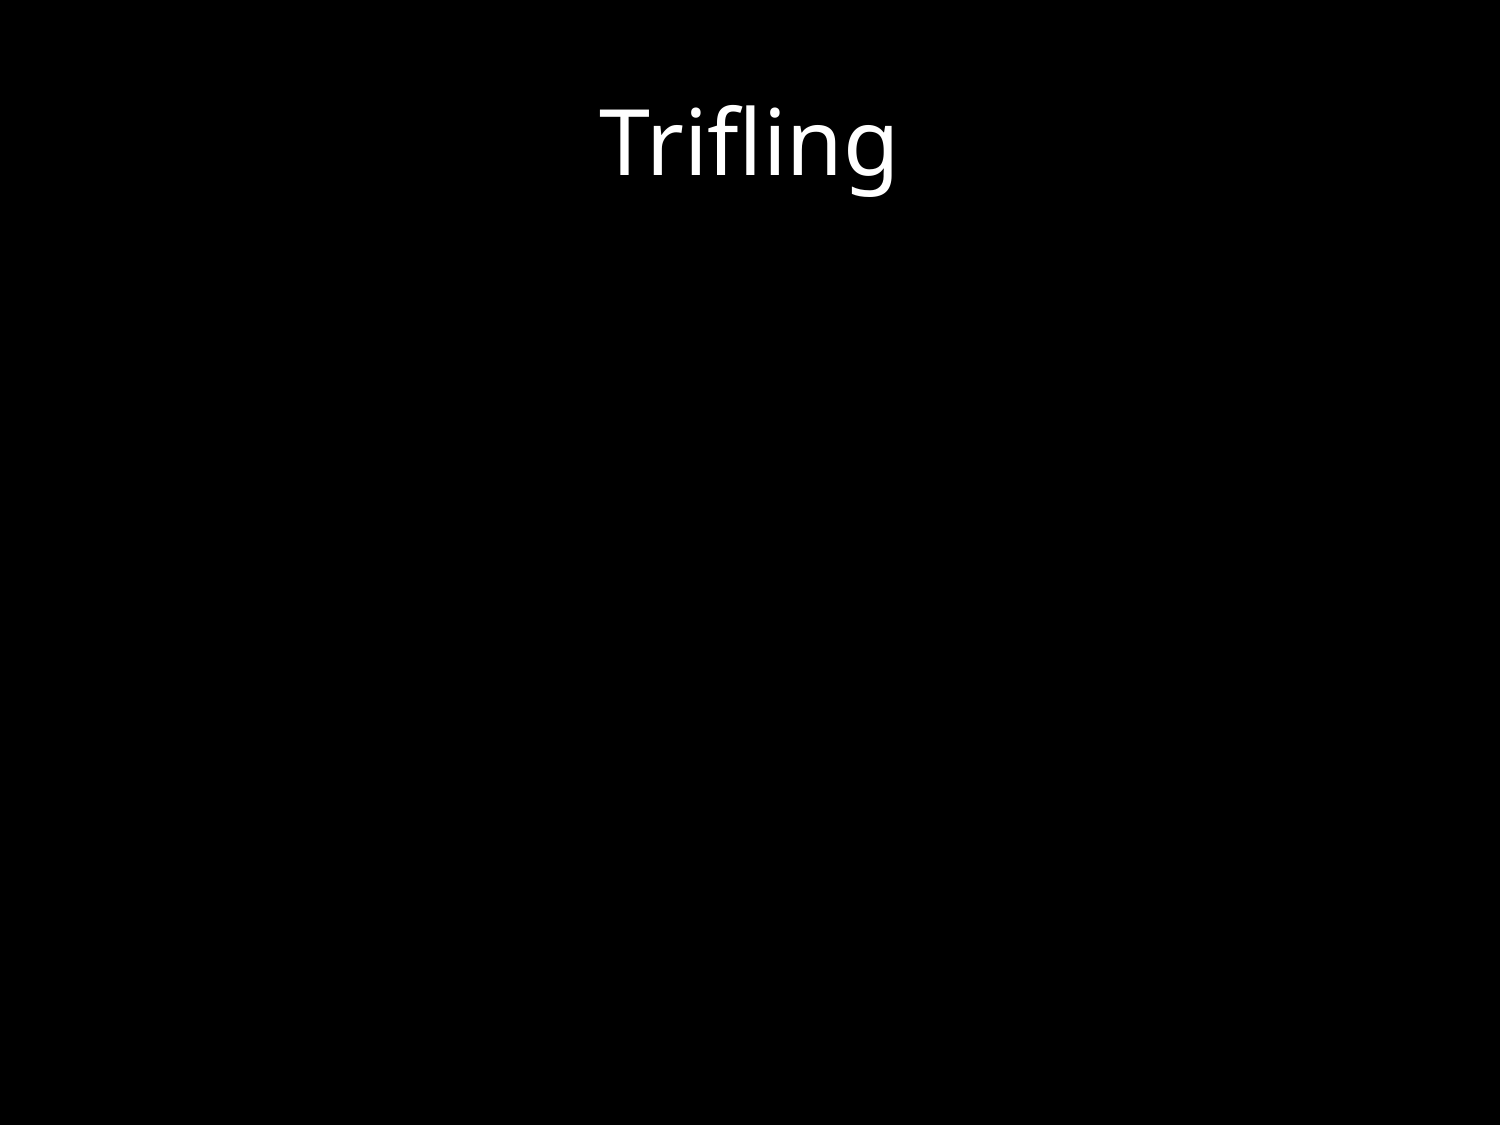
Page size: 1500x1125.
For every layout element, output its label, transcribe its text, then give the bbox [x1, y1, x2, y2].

title Trifling [75, 45, 1425, 233]
